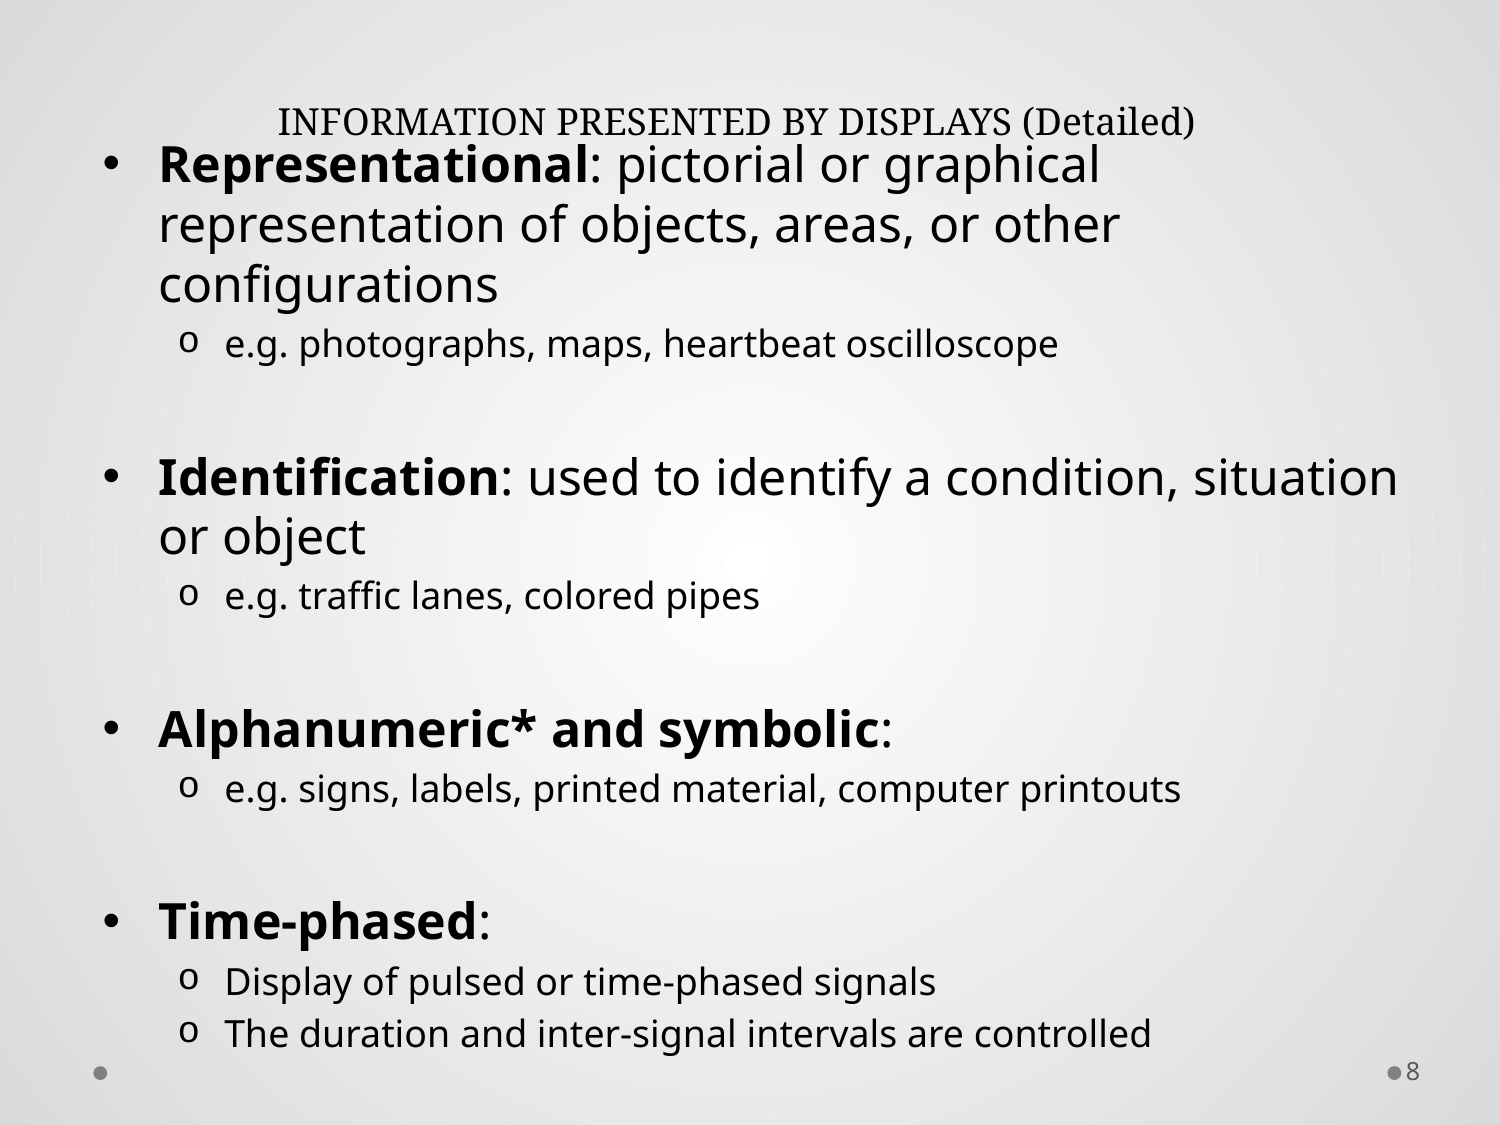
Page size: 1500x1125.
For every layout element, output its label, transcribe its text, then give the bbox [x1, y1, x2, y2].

slide_number 8 [1401, 1042, 1494, 1103]
title INFORMATION PRESENTED BY DISPLAYS (Detailed) [62, 50, 1413, 150]
list Representational: pictorial or graphical representation of objects, areas, or other configurations e.g. photographs, maps, heartbeat oscilloscope Identification: used to identify a condition, situation or object e.g. traffic lanes, colored pipes Alphanumeric* and symbolic: e.g. signs, labels, printed material, computer printouts Time-phased: Display of pulsed or time-phased signals The duration and inter-signal intervals are controlled [87, 125, 1438, 1113]
